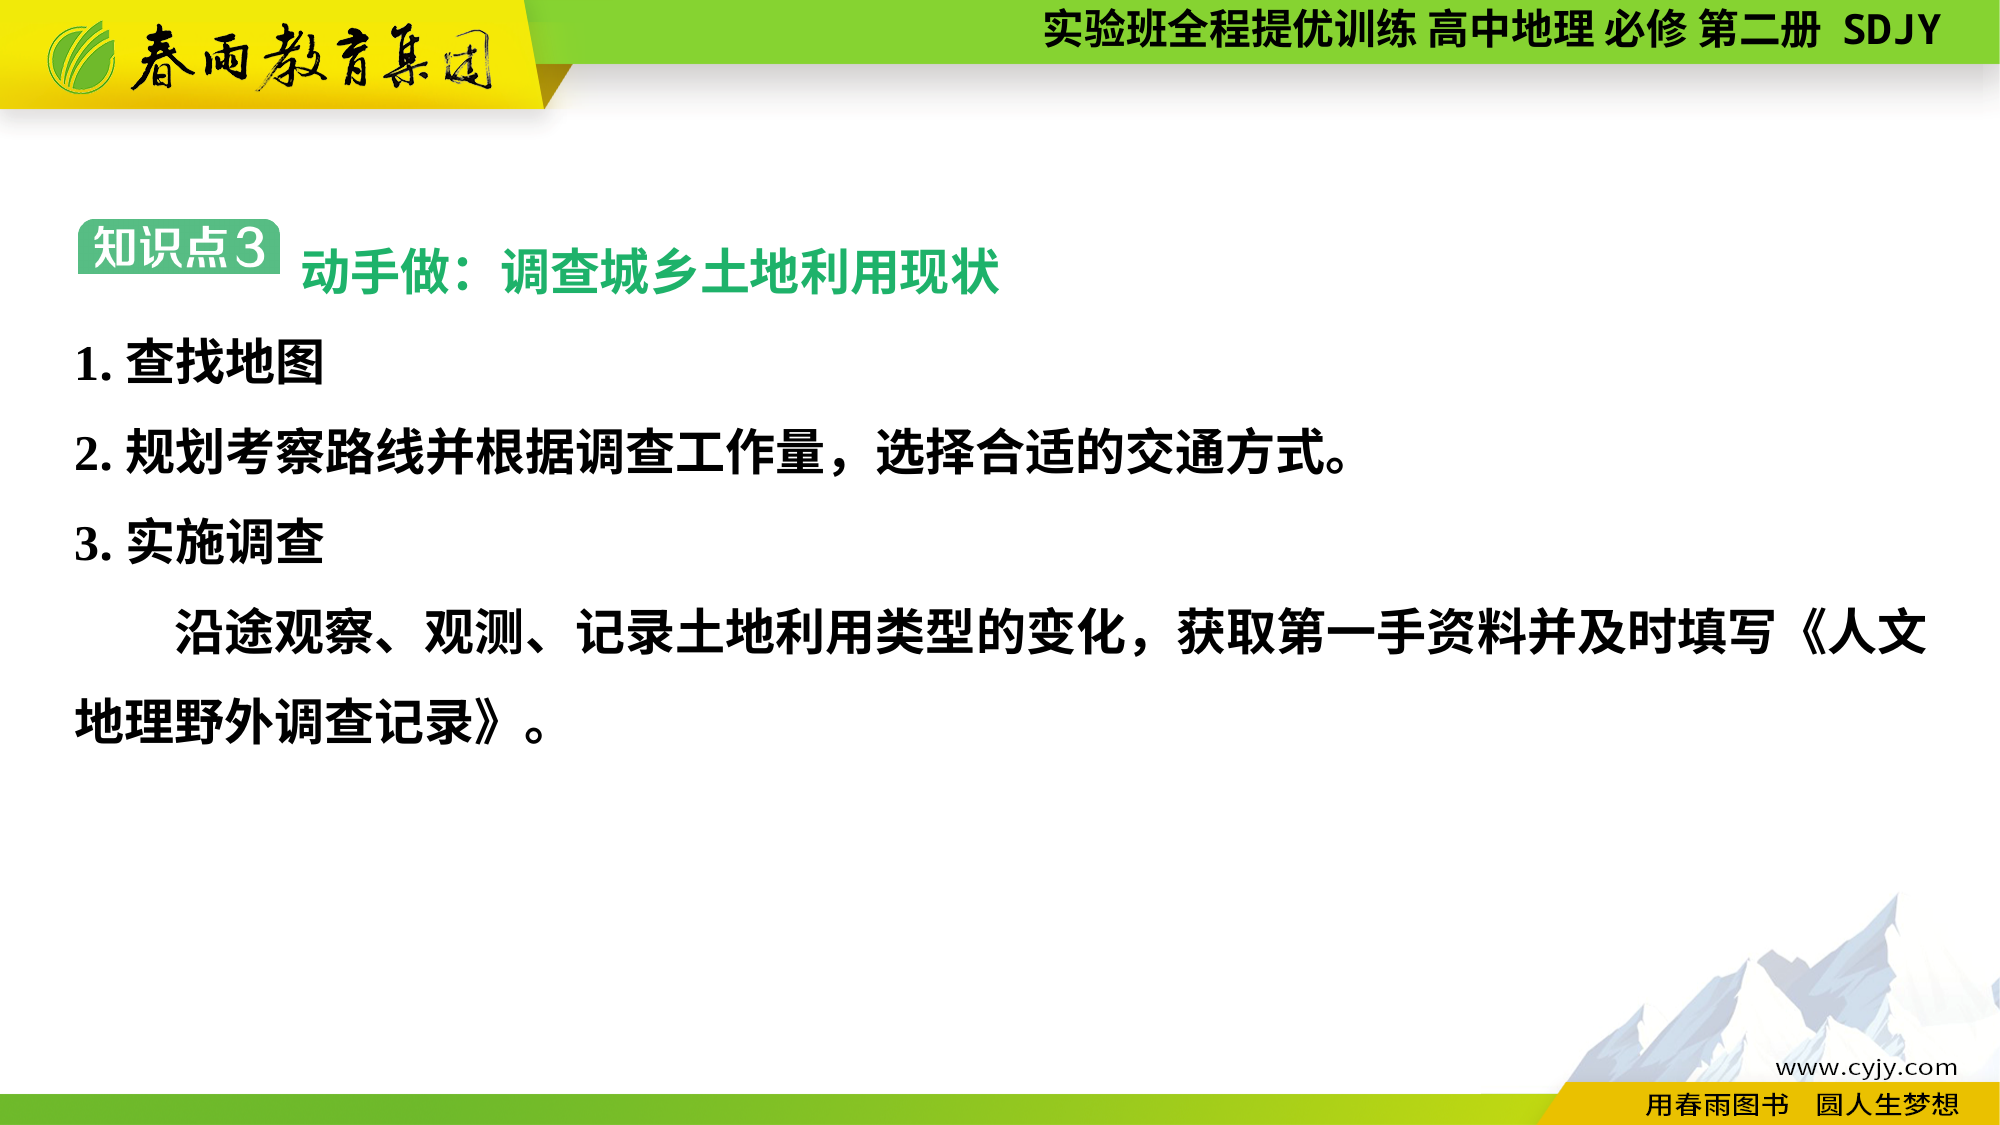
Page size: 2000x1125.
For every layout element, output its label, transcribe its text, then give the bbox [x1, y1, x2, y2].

picture [0, 0, 2000, 1125]
list 动手做：调查城乡土地利用现状 1.查找地图 2.规划考察路线并根据调查工作量，选择合适的交通方式。 3.实施调查 沿途观察、观测、记录土地利用类型的变化，获取第一手资料并及时填写《人文地理野外调查记录》。 [59, 202, 1944, 764]
